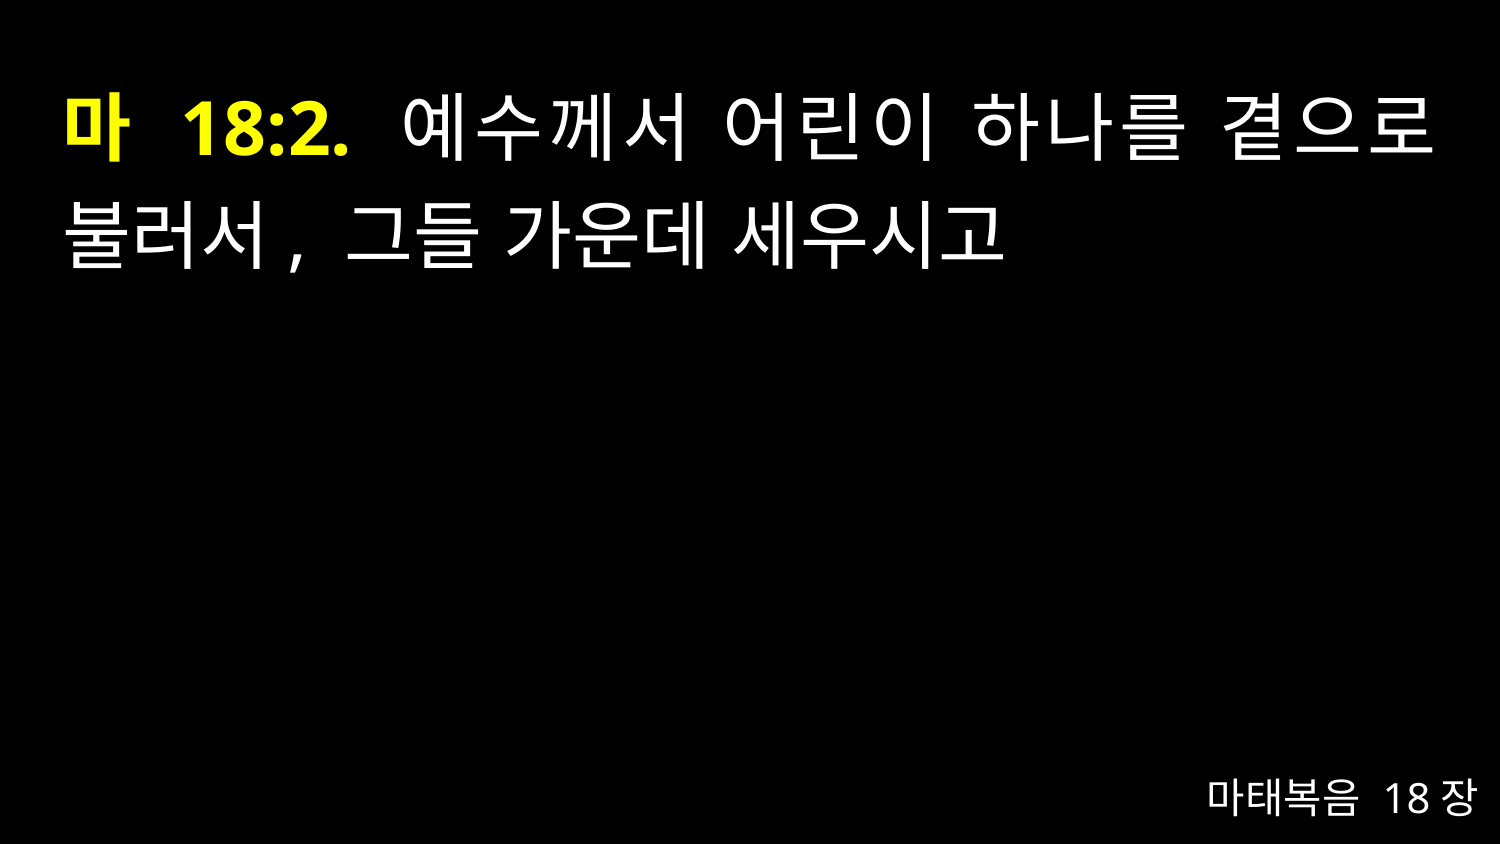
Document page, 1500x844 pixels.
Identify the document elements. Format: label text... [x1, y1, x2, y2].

title 마 18:2. 예수께서 어린이 하나를 곁으로 불러서, 그들 가운데 세우시고 [0, 0, 1500, 844]
subtitle 마태복음 18장 [916, 770, 1500, 844]
